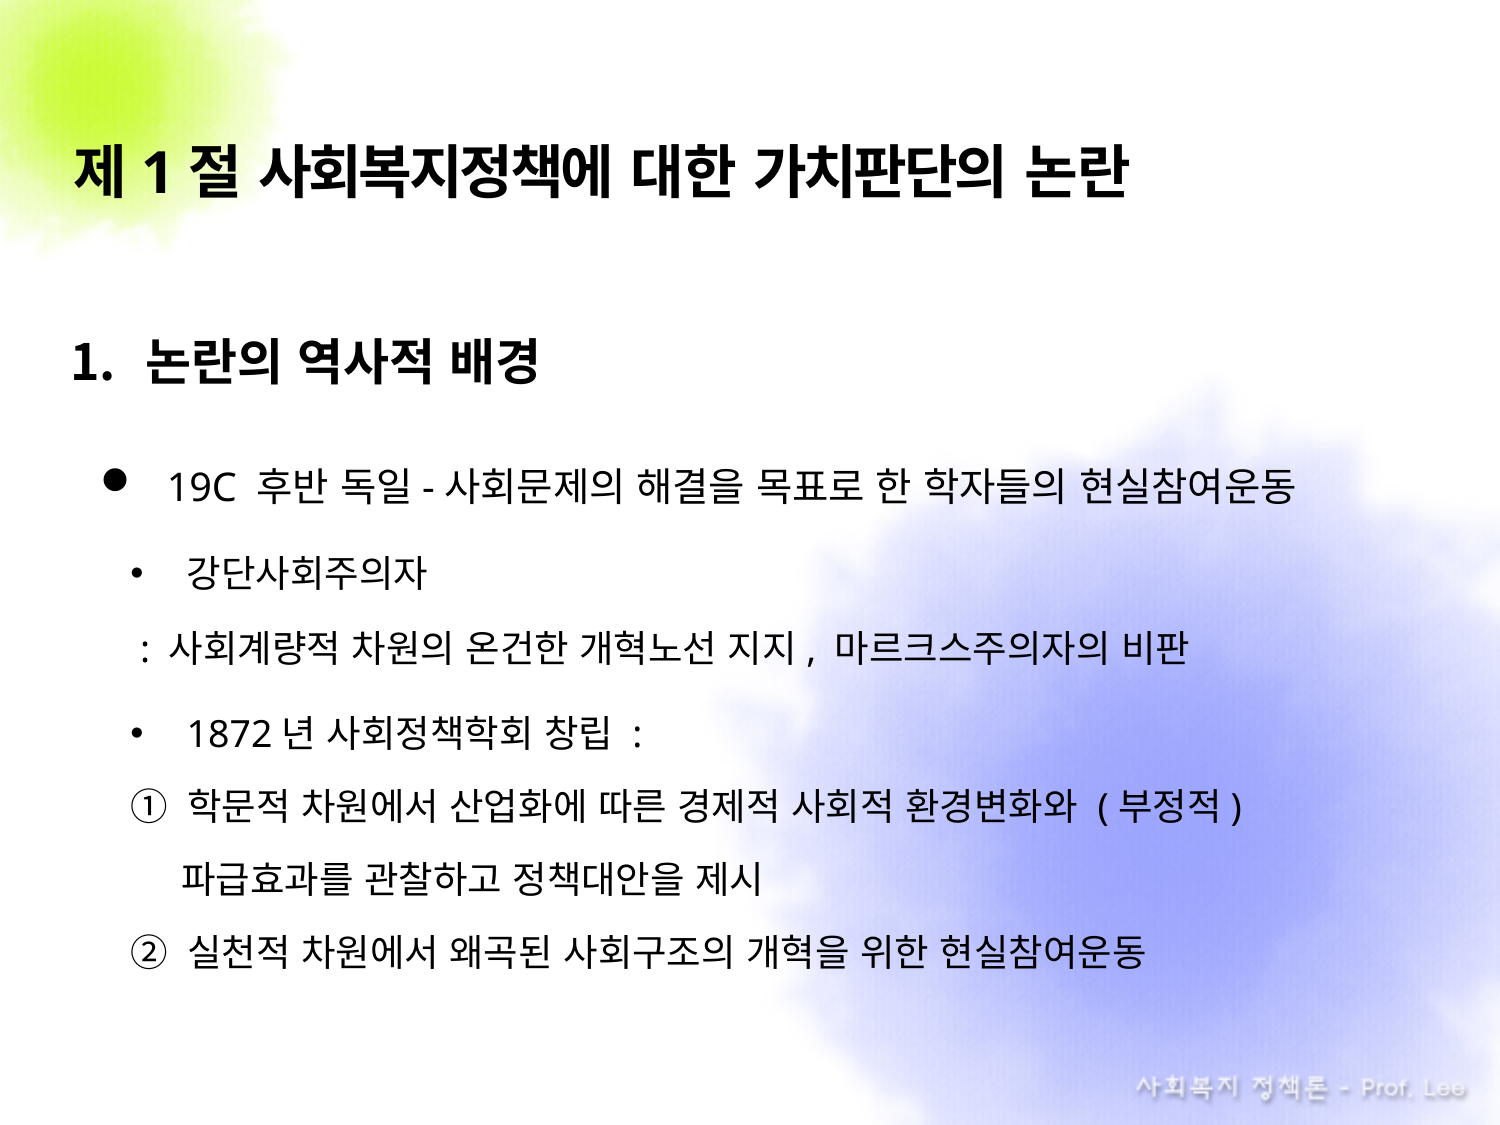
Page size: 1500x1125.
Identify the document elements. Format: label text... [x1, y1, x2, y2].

title 제1절 사회복지정책에 대한 가치판단의 논란 [58, 93, 1254, 247]
picture [0, 0, 1500, 1125]
list 논란의 역사적 배경 19C 후반 독일-사회문제의 해결을 목표로 한 학자들의 현실참여운동 강단사회주의자 : 사회계량적 차원의 온건한 개혁노선 지지, 마르크스주의자의 비판 1872년 사회정책학회 창립 : ① 학문적 차원에서 산업화에 따른 경제적 사회적 환경변화와 (부정적) 파급효과를 관찰하고 정책대안을 제시 ② 실천적 차원에서 왜곡된 사회구조의 개혁을 위한 현실참여운동 [53, 304, 1465, 1067]
